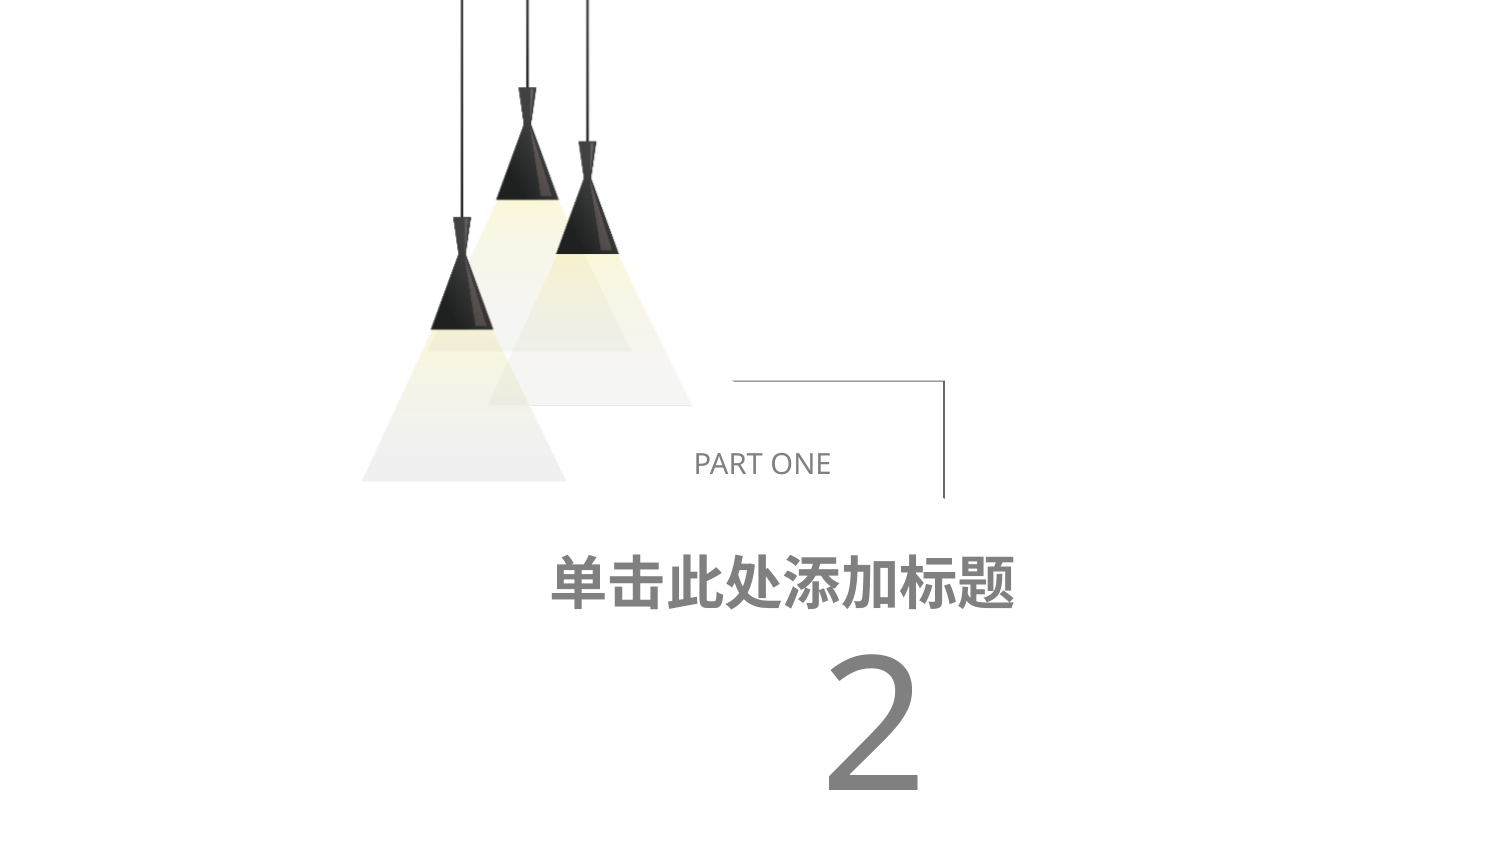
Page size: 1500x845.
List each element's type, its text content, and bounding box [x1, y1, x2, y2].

text_box PART ONE [702, 439, 876, 486]
text_box 单击此处添加标题 [449, 540, 791, 622]
picture [354, 0, 698, 499]
text_box 2 [791, 372, 957, 834]
text_box [730, 378, 947, 501]
text_box 单击此处添加标题 [957, 540, 1117, 622]
